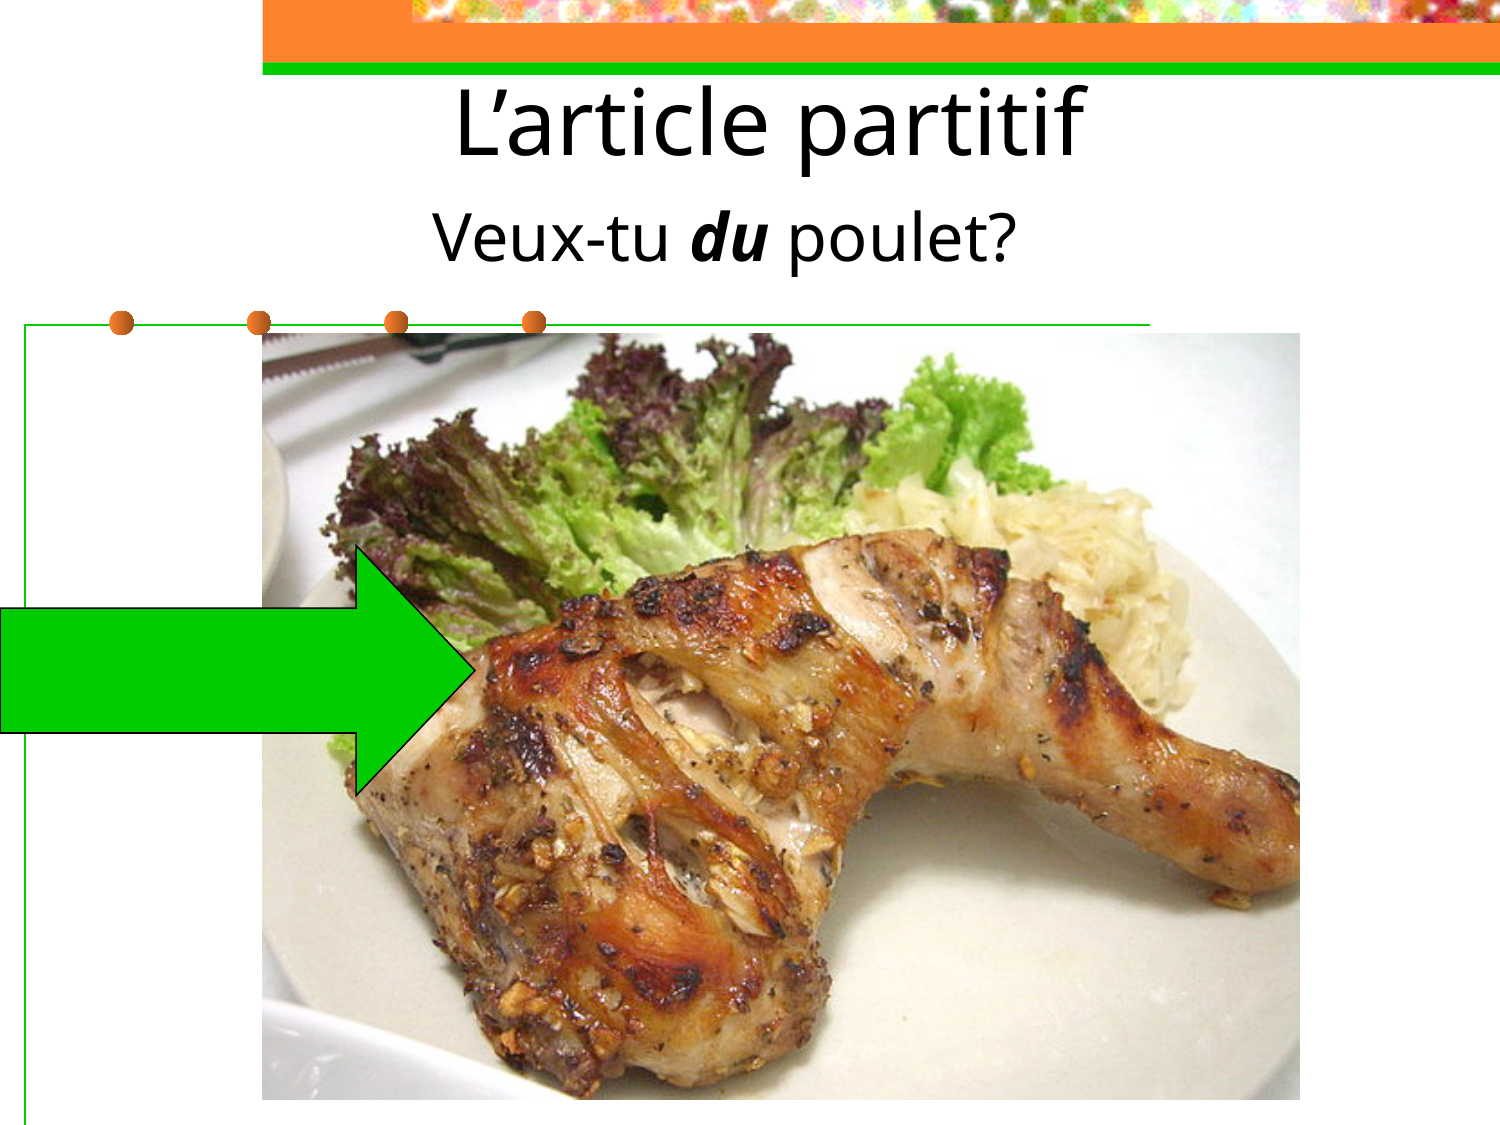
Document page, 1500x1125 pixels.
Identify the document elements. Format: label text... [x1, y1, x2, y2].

picture [262, 332, 1301, 1101]
list Veux-tu du poulet? [87, 187, 1363, 300]
title L’article partitif [100, 37, 1438, 200]
text_box [0, 608, 257, 733]
picture [412, 0, 1500, 23]
